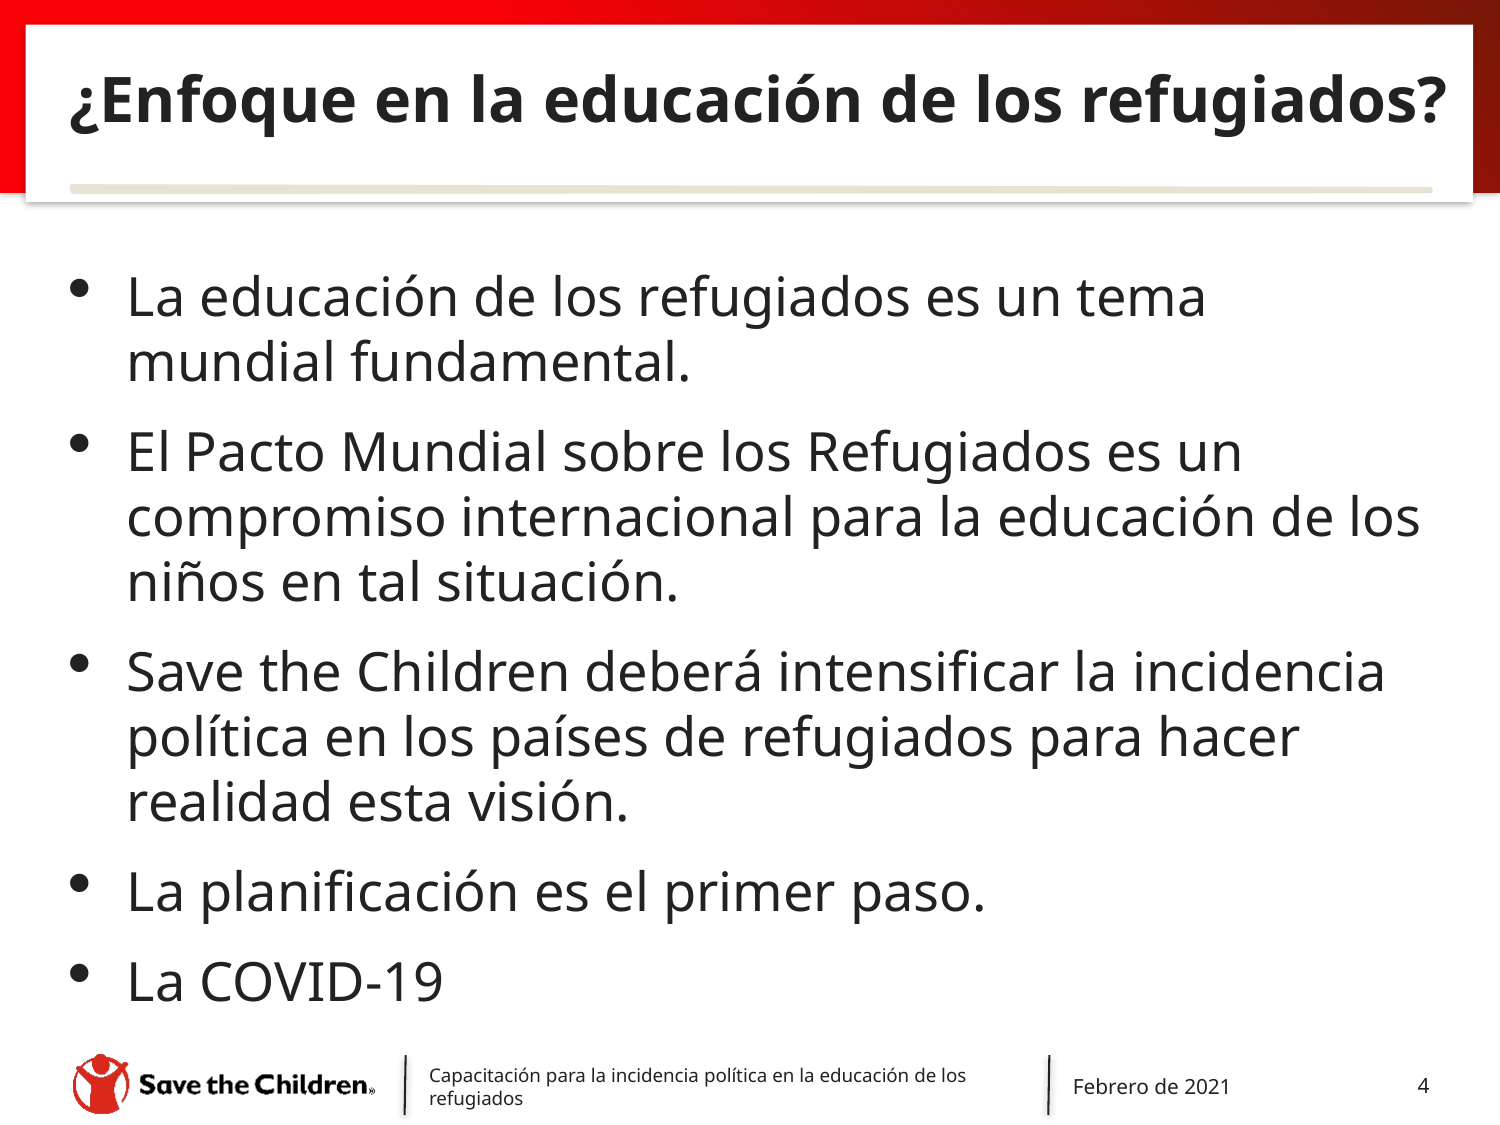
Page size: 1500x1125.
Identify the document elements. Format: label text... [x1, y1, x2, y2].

title ¿Enfoque en la educación de los refugiados? [69, 33, 1469, 161]
slide_number 4 [1317, 1056, 1445, 1117]
picture [69, 184, 1433, 194]
list La educación de los refugiados es un tema mundial fundamental. El Pacto Mundial sobre los Refugiados es un compromiso internacional para la educación de los niños en tal situación. Save the Children deberá intensificar la incidencia política en los países de refugiados para hacer realidad esta visión. La planificación es el primer paso. La COVID-19 [70, 262, 1428, 1035]
picture [62, 1043, 386, 1125]
slide_number Febrero de 2021 [1057, 1056, 1317, 1117]
footer Capacitación para la incidencia política en la educación de los refugiados [414, 1056, 1042, 1117]
